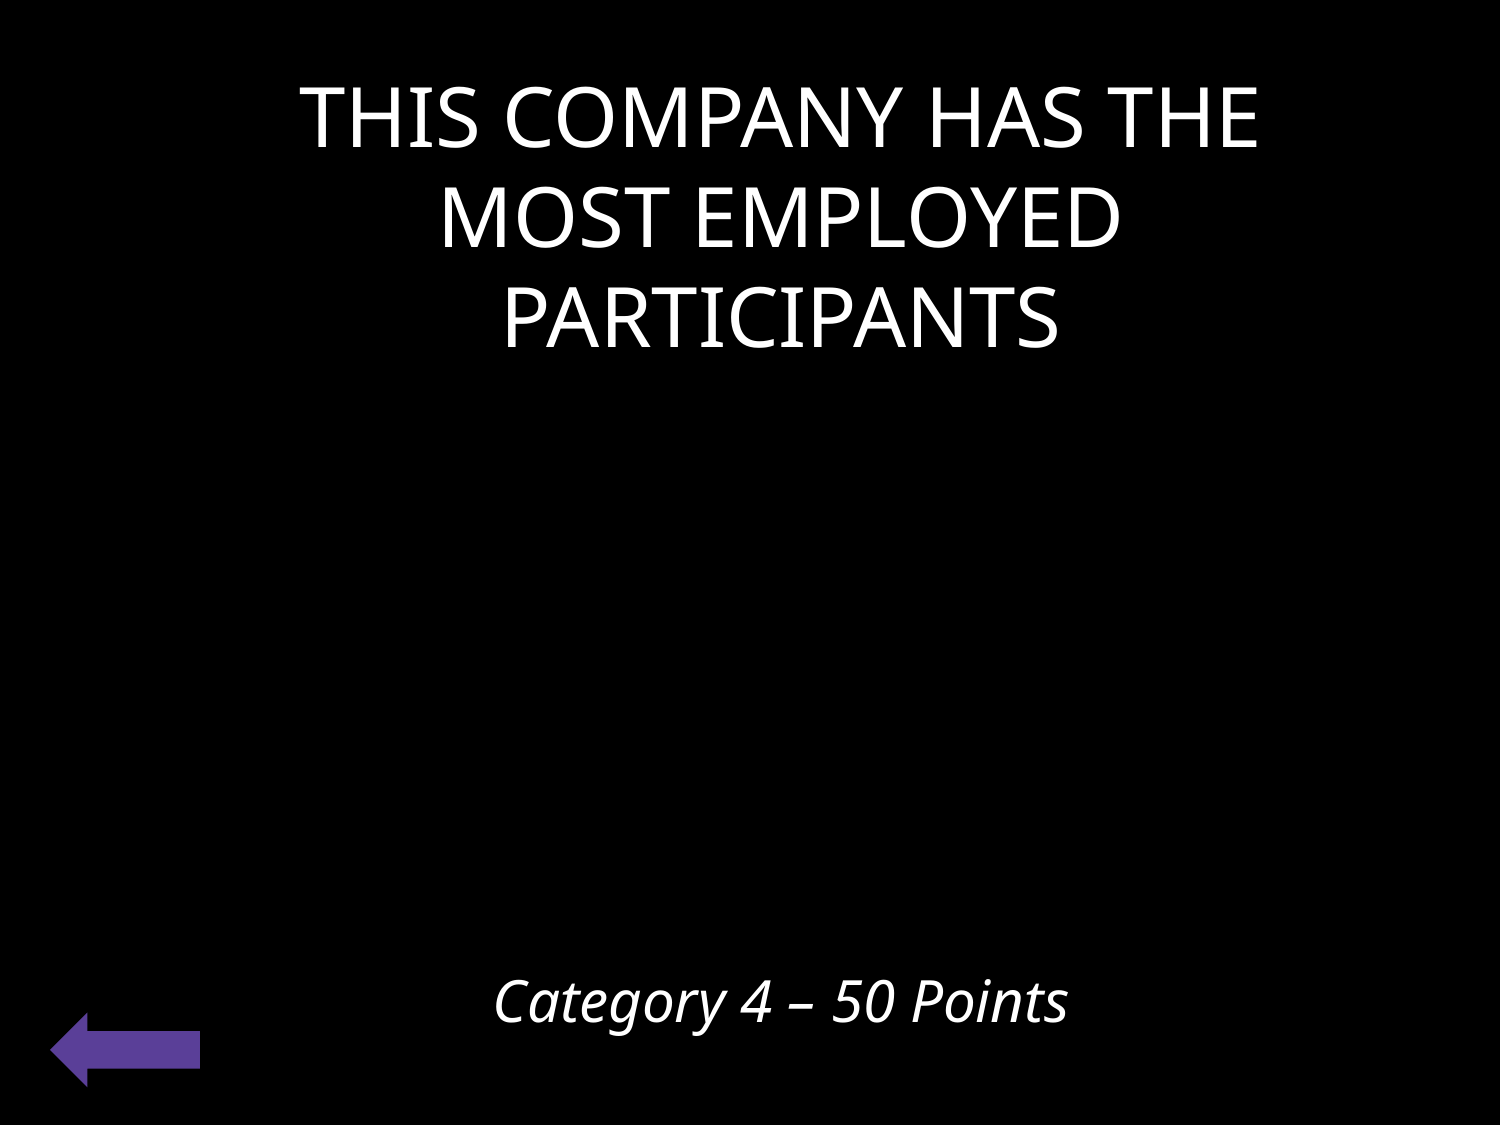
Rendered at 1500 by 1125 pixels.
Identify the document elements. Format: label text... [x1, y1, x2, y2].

text_box [49, 1012, 200, 1088]
text_box THIS COMPANY HAS THE MOST EMPLOYED PARTICIPANTS Category 4 – 50 Points [224, 56, 1338, 1042]
